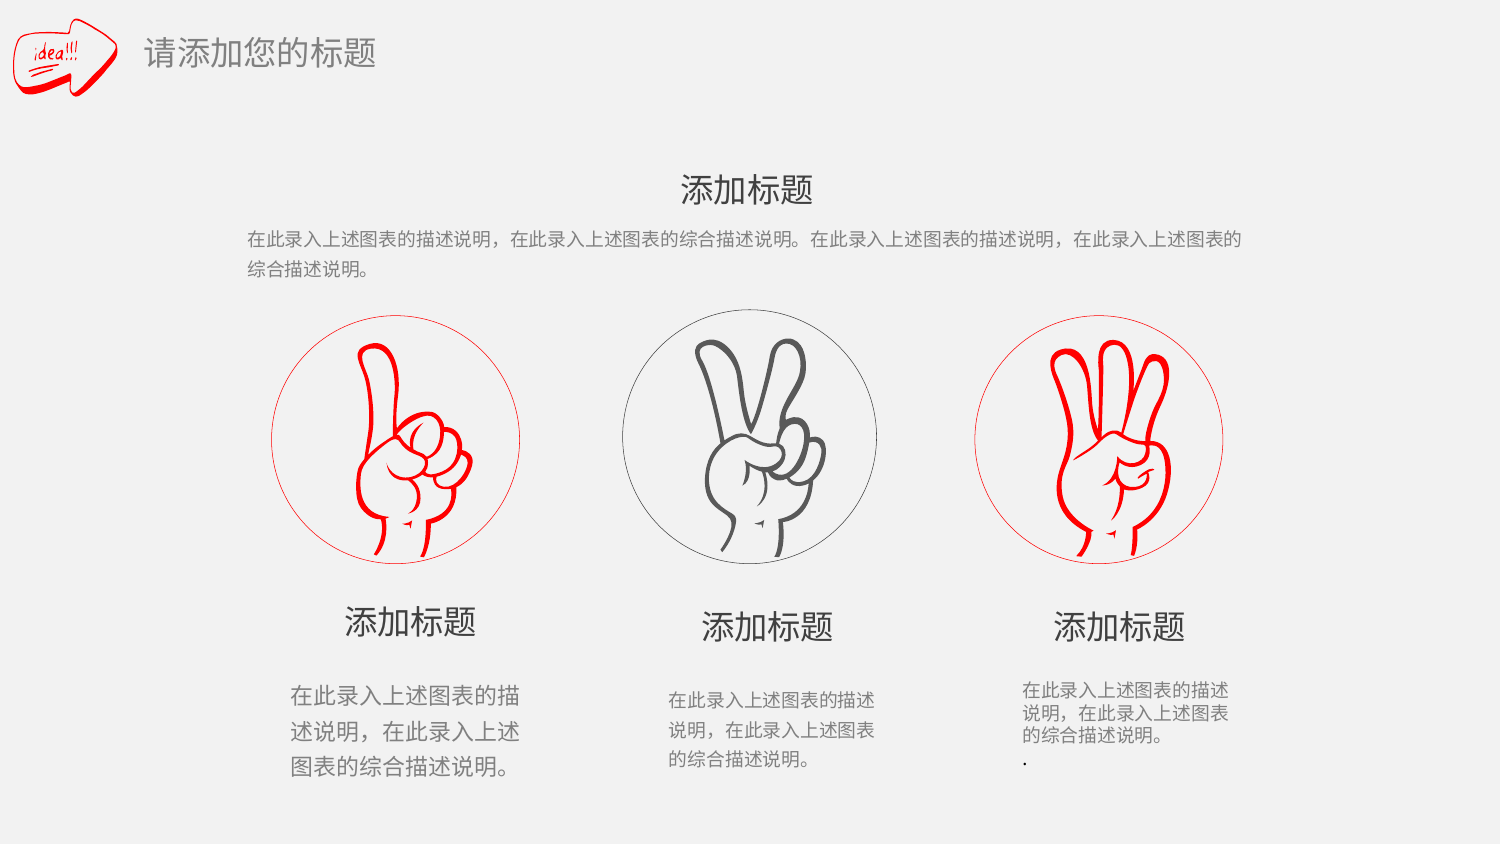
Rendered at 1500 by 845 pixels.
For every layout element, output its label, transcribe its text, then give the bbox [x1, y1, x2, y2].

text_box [692, 333, 829, 558]
text_box [269, 315, 466, 554]
text_box 添加标题 [649, 163, 845, 215]
text_box 在此录入上述图表的描述说明，在此录入上述图表的综合描述说明。 [278, 667, 539, 786]
text_box 添加标题 [312, 595, 509, 647]
text_box 在此录入上述图表的描述说明，在此录入上述图表的综合描述说明。在此录入上述图表的描述说明，在此录入上述图表的综合描述说明。 [236, 215, 1270, 315]
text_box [1043, 339, 1176, 557]
text_box 在此录入上述图表的描述说明，在此录入上述图表的综合描述说明。 [657, 676, 892, 776]
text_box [347, 337, 476, 558]
text_box [829, 334, 879, 537]
text_box [1178, 341, 1226, 537]
text_box [620, 315, 827, 550]
text_box [972, 315, 1174, 551]
text_box 添加标题 [669, 600, 866, 652]
text_box 在此录入上述图表的描述说明，在此录入上述图表的综合描述说明。 . [1011, 673, 1247, 775]
text_box 添加标题 [1021, 600, 1218, 652]
text_box [480, 346, 522, 534]
